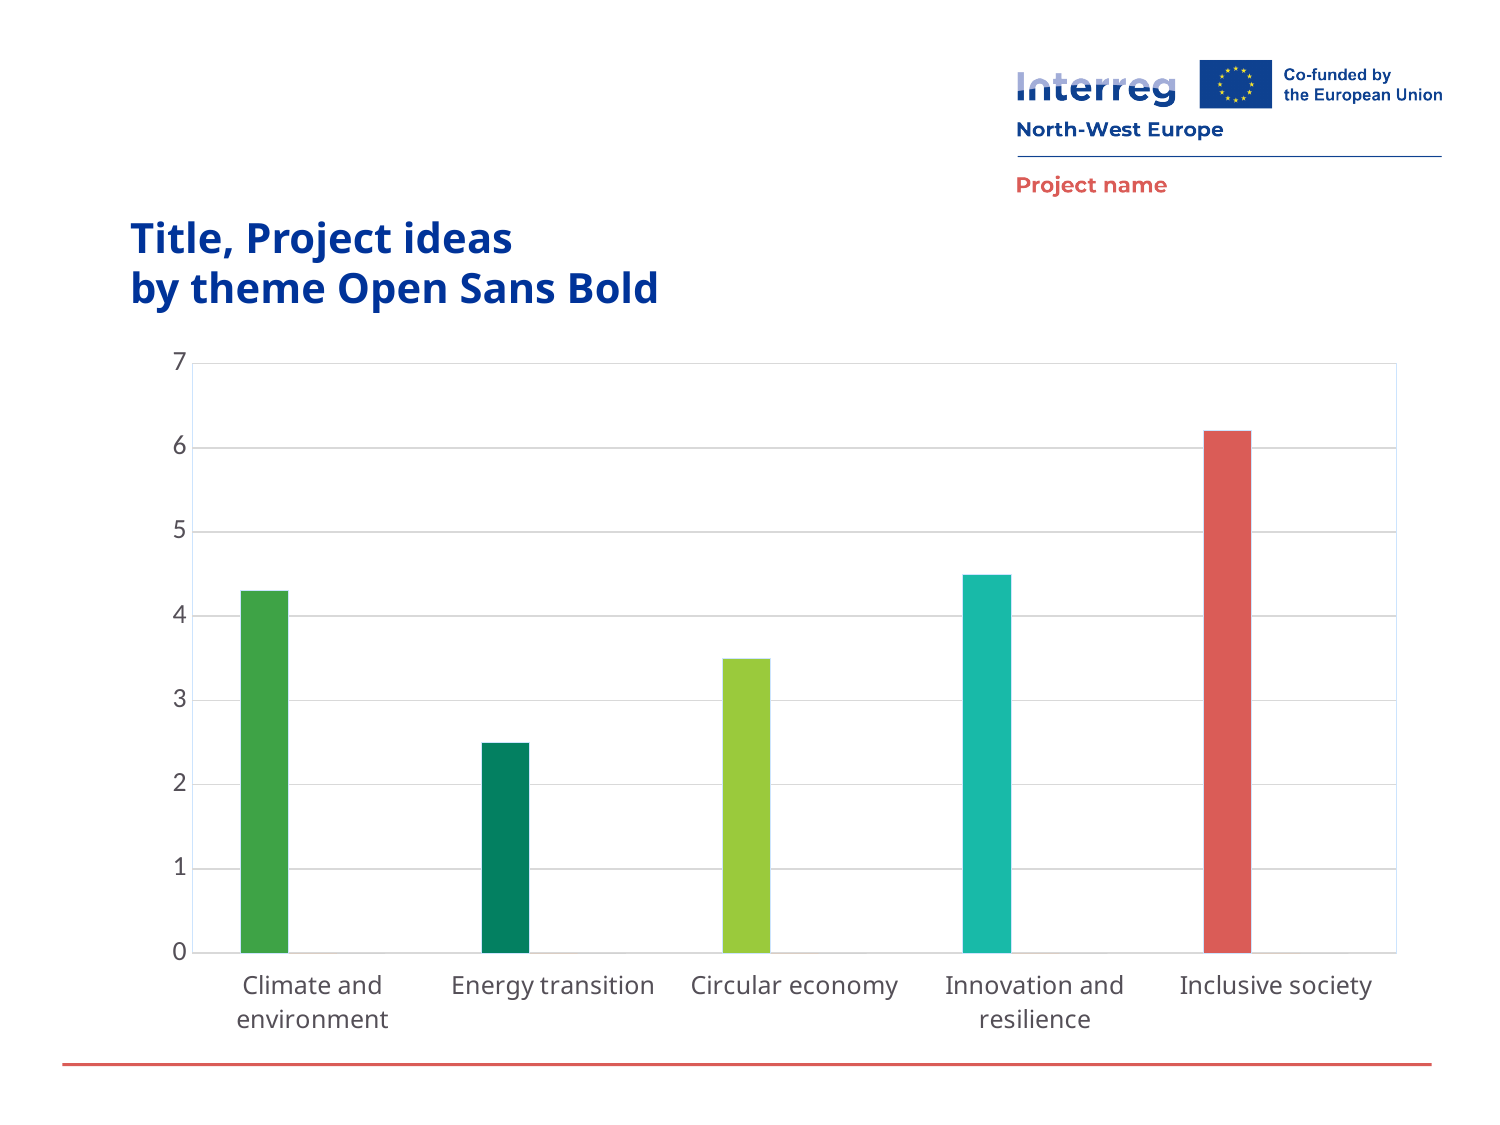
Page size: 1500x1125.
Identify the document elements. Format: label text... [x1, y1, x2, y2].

picture [958, 0, 1500, 252]
text_box Title, Project ideas by theme Open Sans Bold [115, 204, 859, 352]
chart [153, 246, 1399, 1045]
